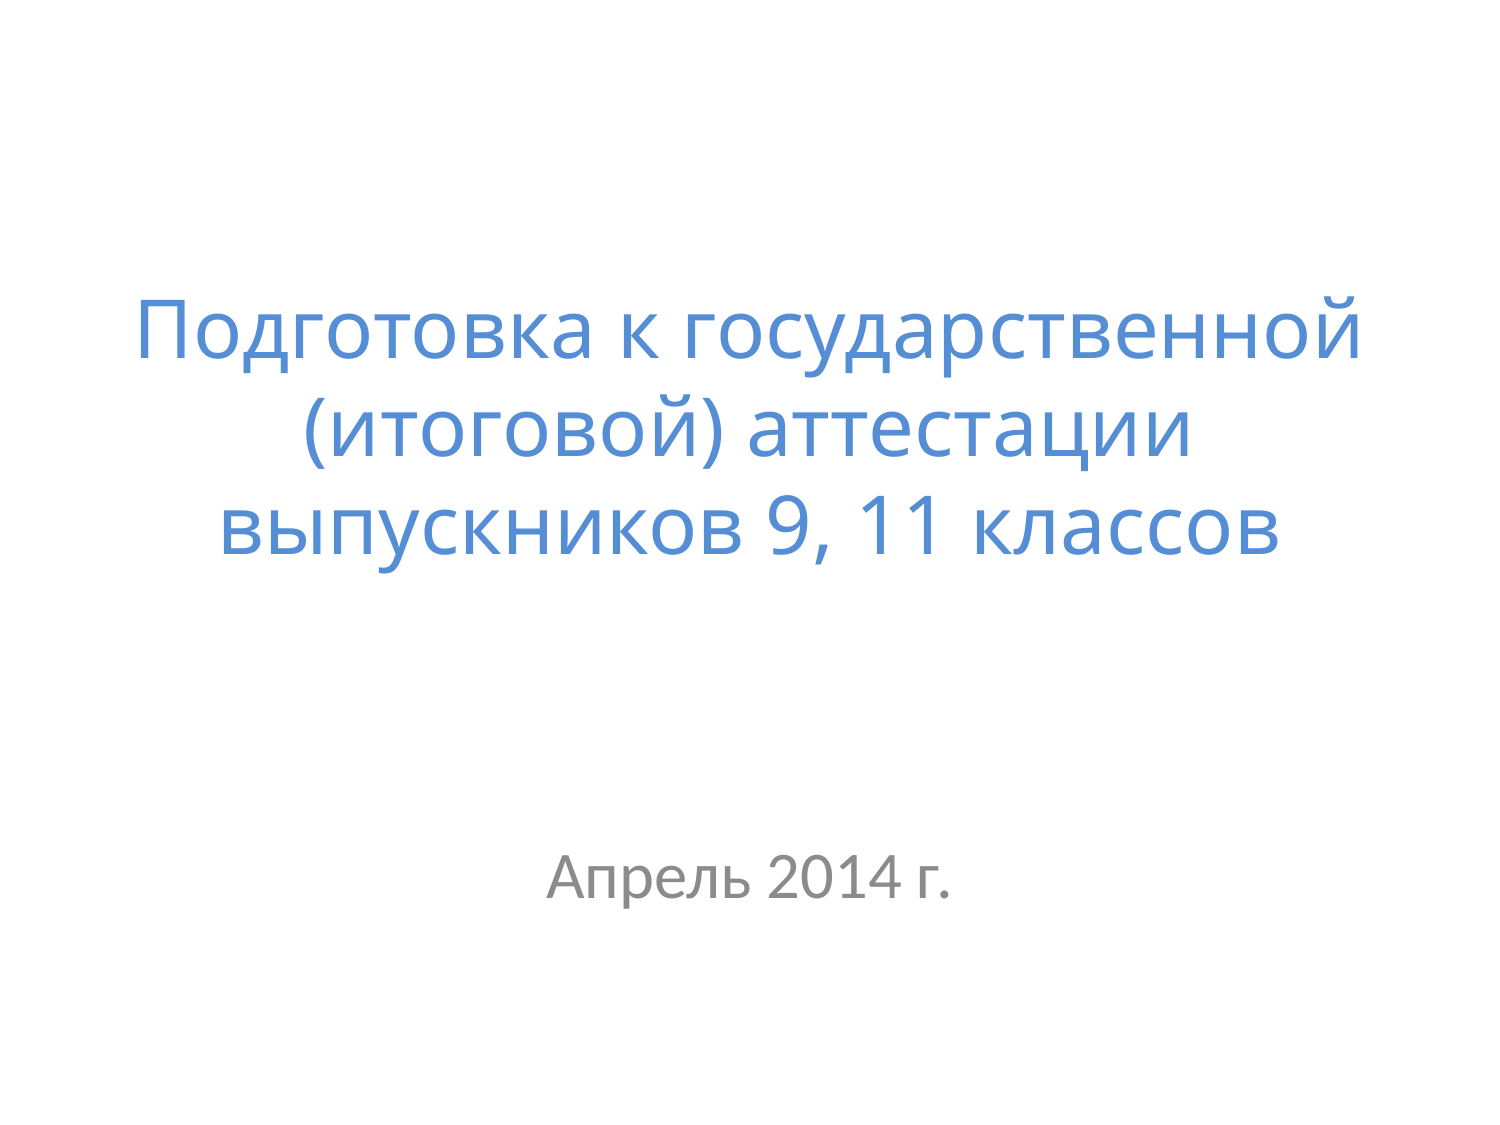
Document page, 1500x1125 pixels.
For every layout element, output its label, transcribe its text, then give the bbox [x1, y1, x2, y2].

subtitle Апрель 2014 г. [225, 637, 1275, 925]
title Подготовка к государственной (итоговой) аттестации выпускников 9, 11 классов [112, 257, 1388, 591]
